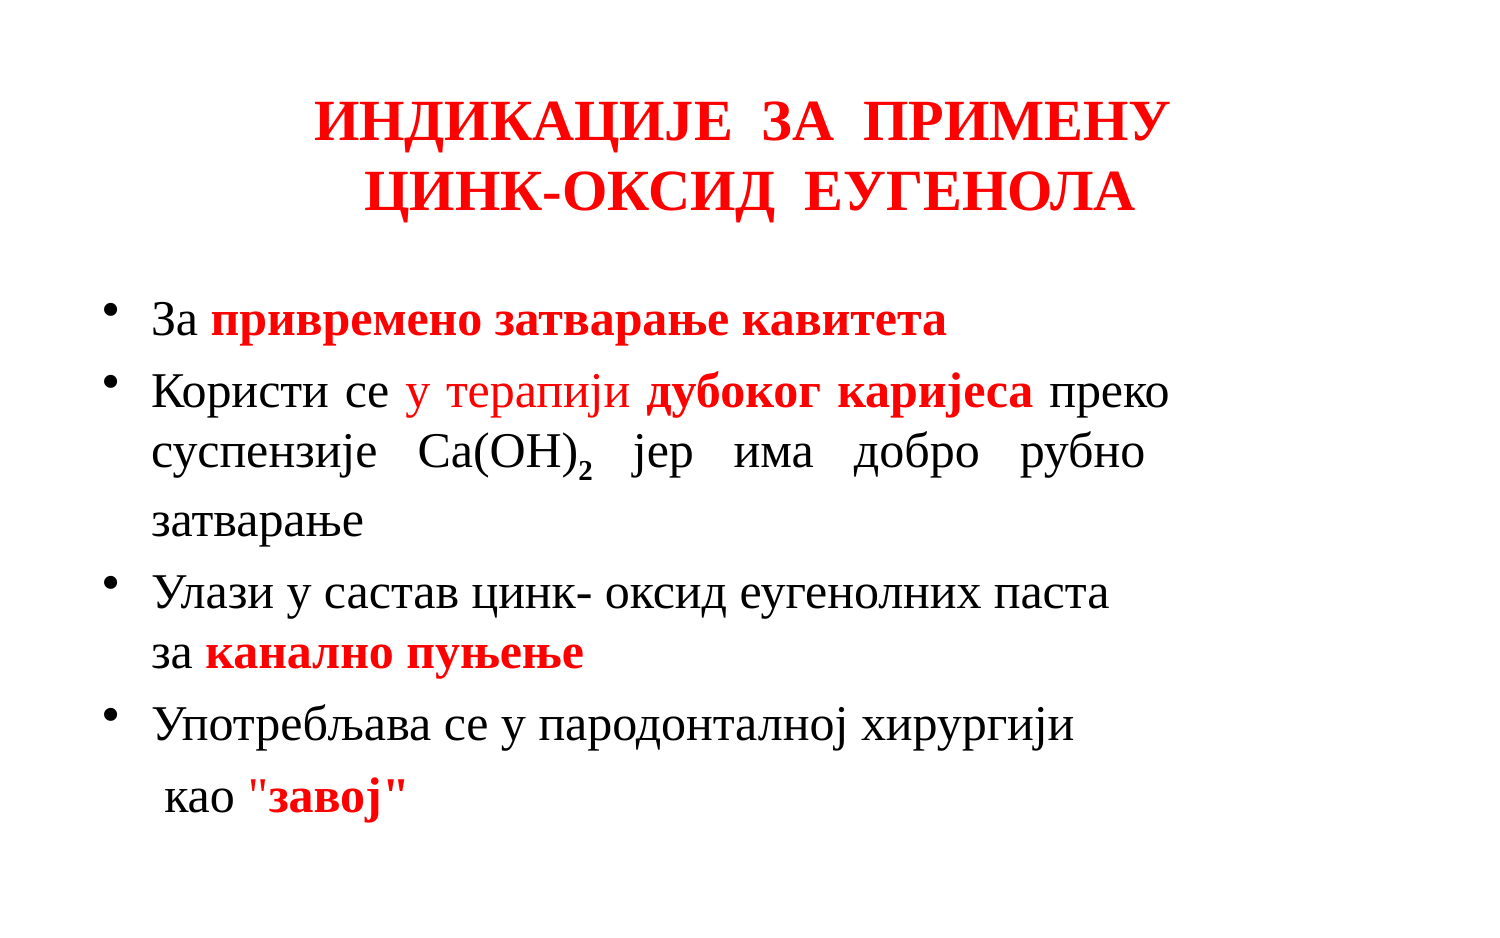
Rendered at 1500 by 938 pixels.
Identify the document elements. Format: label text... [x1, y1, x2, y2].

title ИНДИКАЦИЈЕ ЗА ПРИМЕНУ ЦИНК-ОКСИД ЕУГЕНОЛА [12, 6, 1488, 239]
text_box За привремено затварање кавитета Користи се у терапији дубоког каријеса преко суспензије Са(OH)2 јер има добро рубно затварање Улази у састав цинк- оксид еугенолних паста за канално пуњење Употребљава се у пародонталној хирургији као "завој" [100, 285, 1252, 823]
